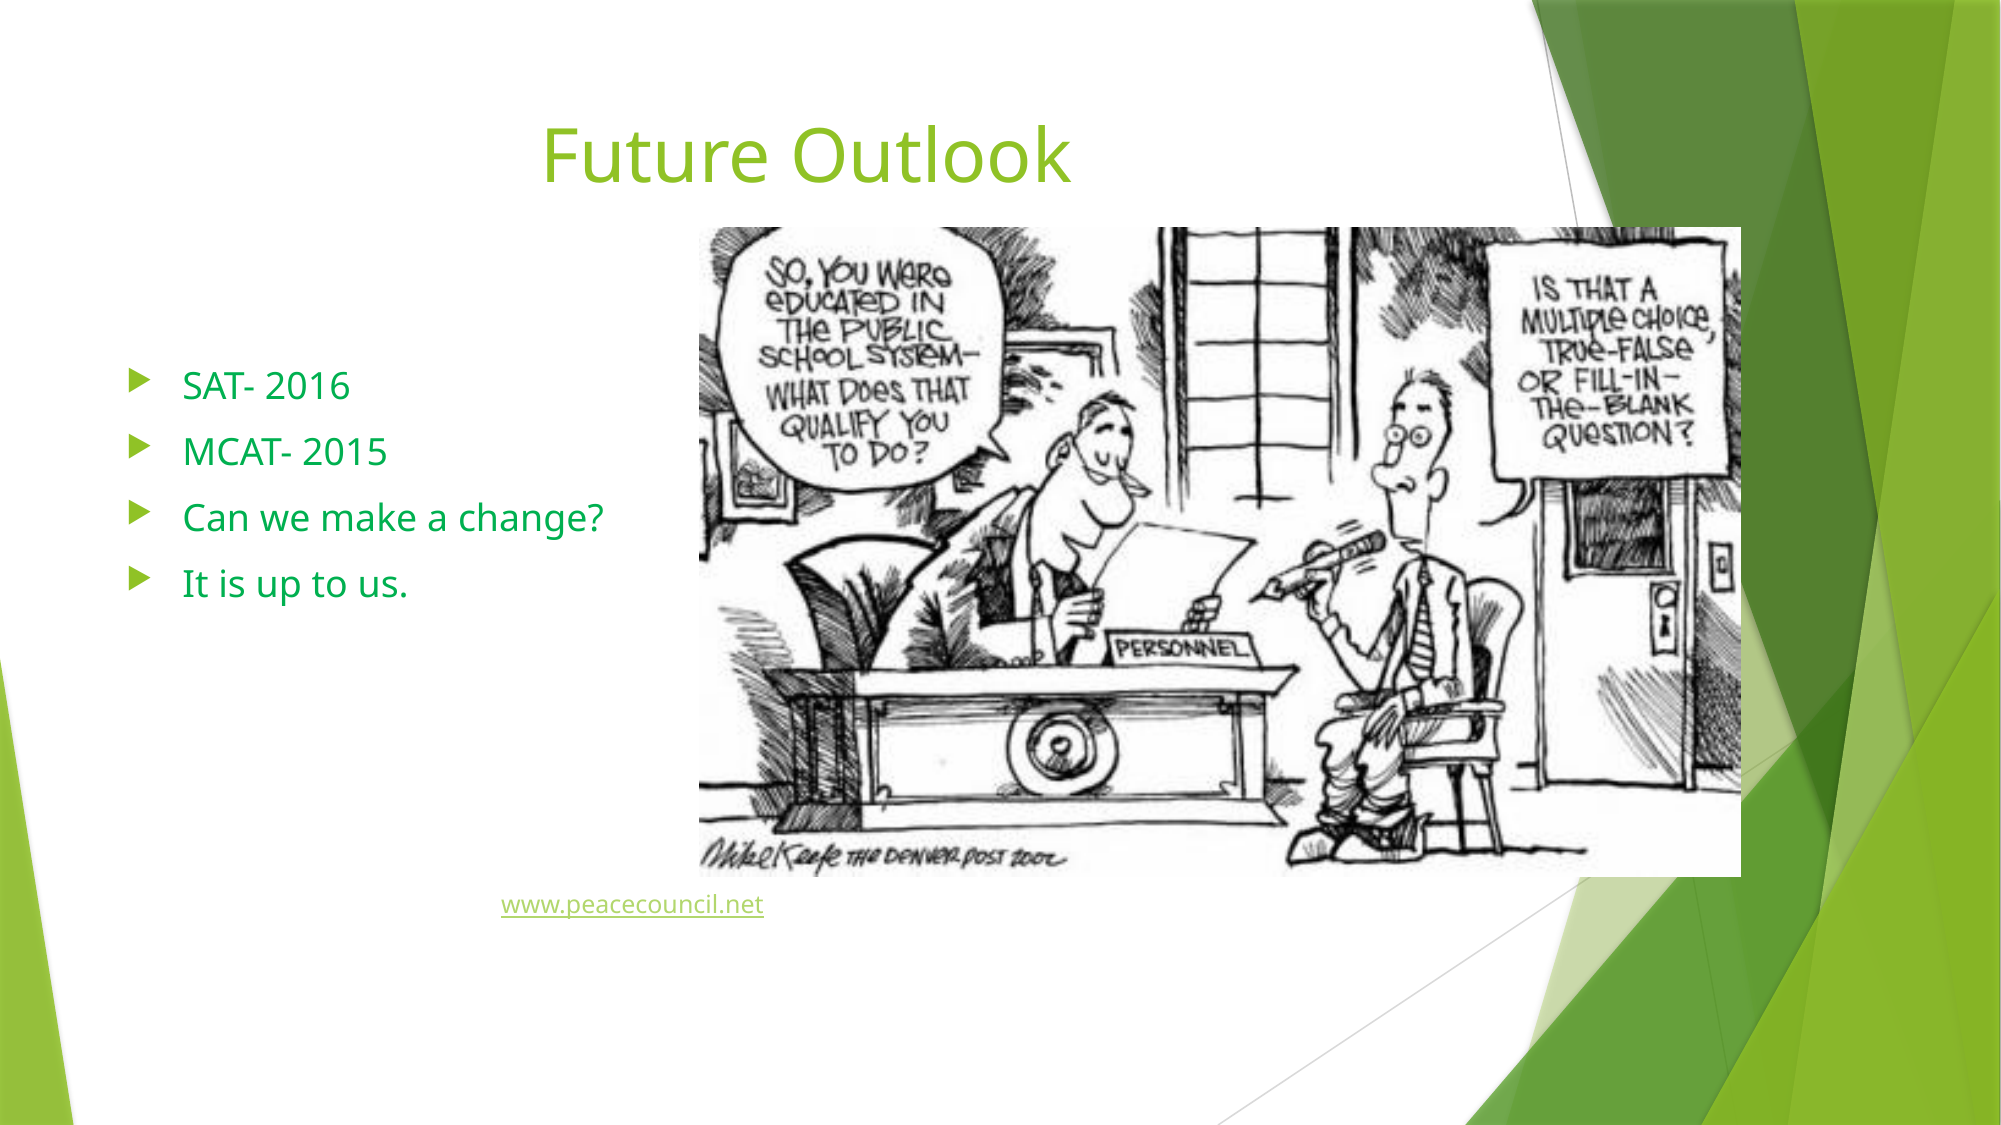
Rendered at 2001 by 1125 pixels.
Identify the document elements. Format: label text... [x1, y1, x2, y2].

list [698, 226, 1741, 878]
title Future Outlook [111, 99, 1522, 317]
list SAT- 2016 MCAT- 2015 Can we make a change? It is up to us. www.peacecouncil.net [111, 354, 798, 992]
